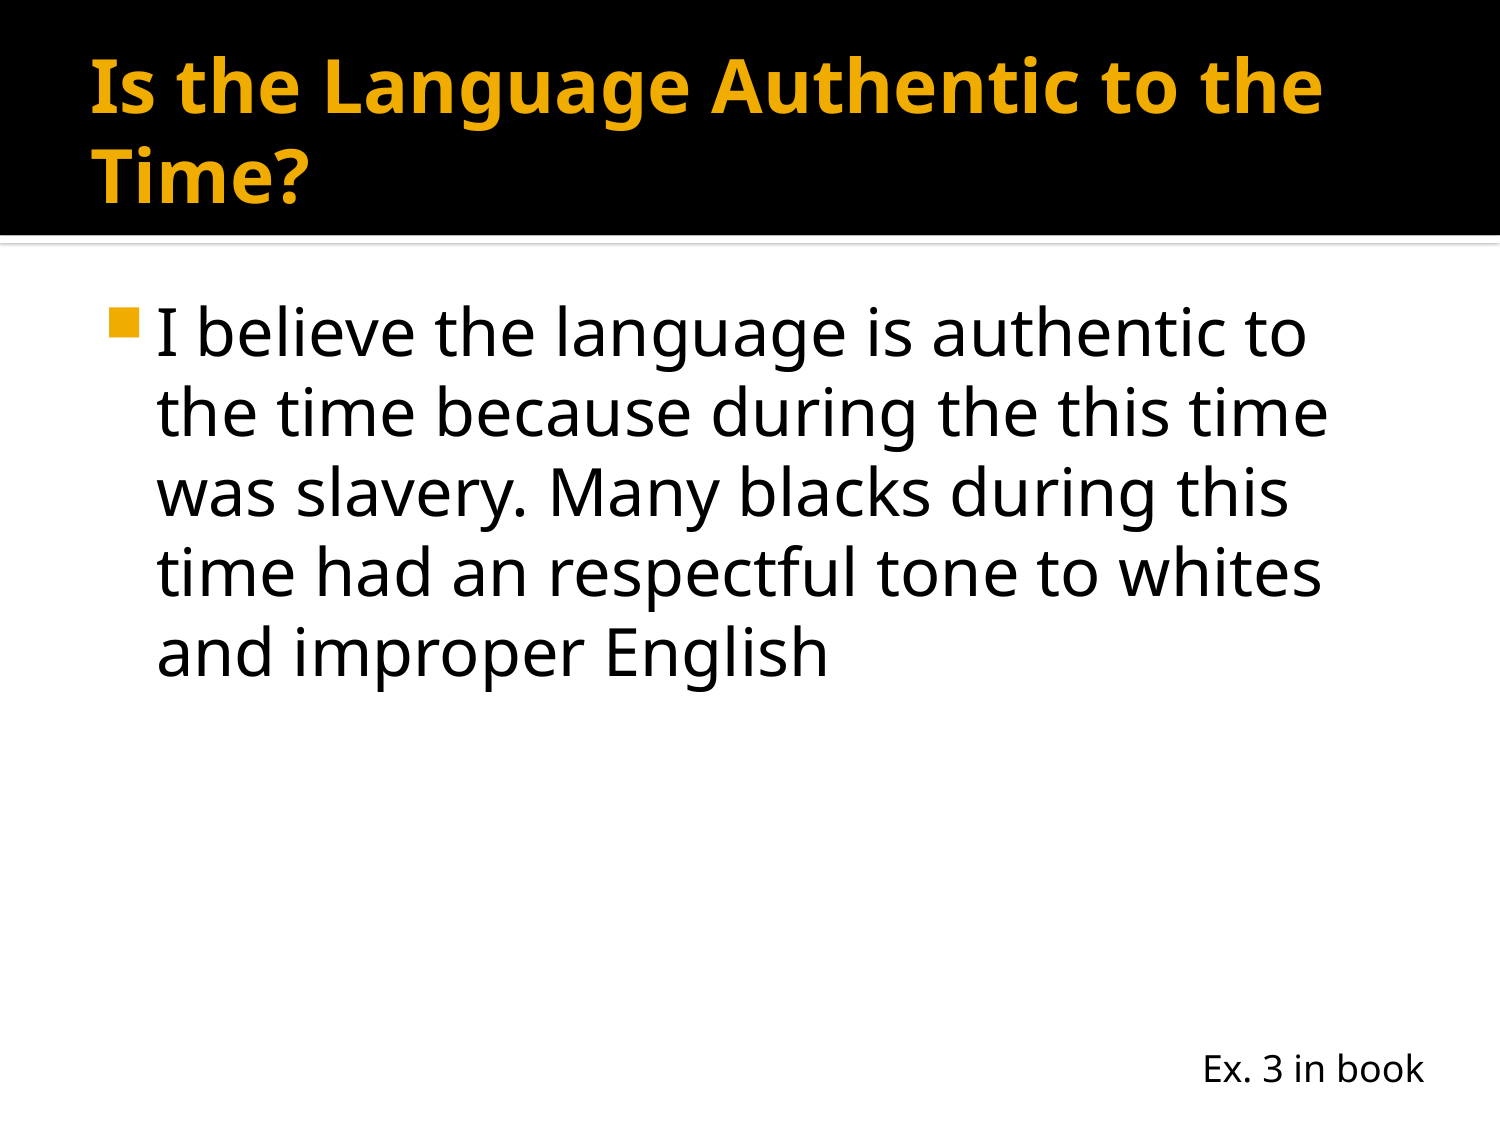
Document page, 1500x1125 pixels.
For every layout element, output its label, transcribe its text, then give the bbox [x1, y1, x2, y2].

text_box Ex. 3 in book [1187, 1037, 1475, 1098]
title Is the Language Authentic to the Time? [75, 25, 1425, 231]
list I believe the language is authentic to the time because during the this time was slavery. Many blacks during this time had an respectful tone to whites and improper English [75, 275, 1425, 775]
